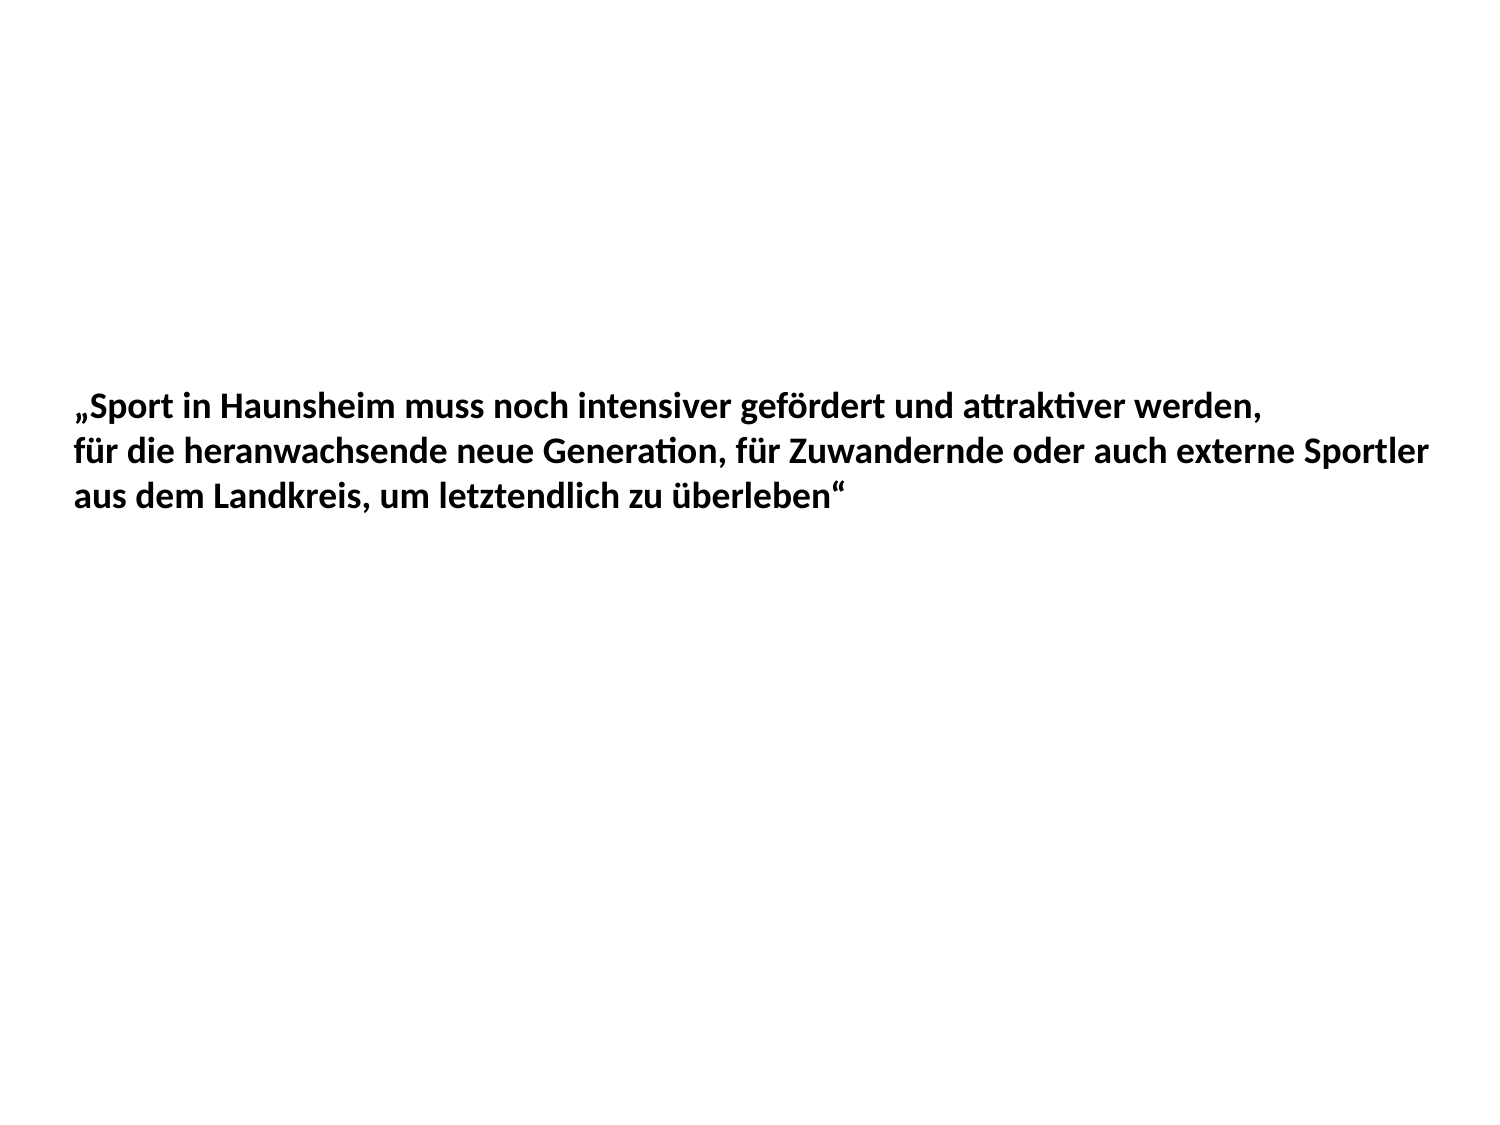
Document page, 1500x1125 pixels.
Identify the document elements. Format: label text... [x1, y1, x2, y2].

text_box „Sport in Haunsheim muss noch intensiver gefördert und attraktiver werden, für die heranwachsende neue Generation, für Zuwandernde oder auch externe Sportler aus dem Landkreis, um letztendlich zu überleben“ [58, 373, 1446, 524]
